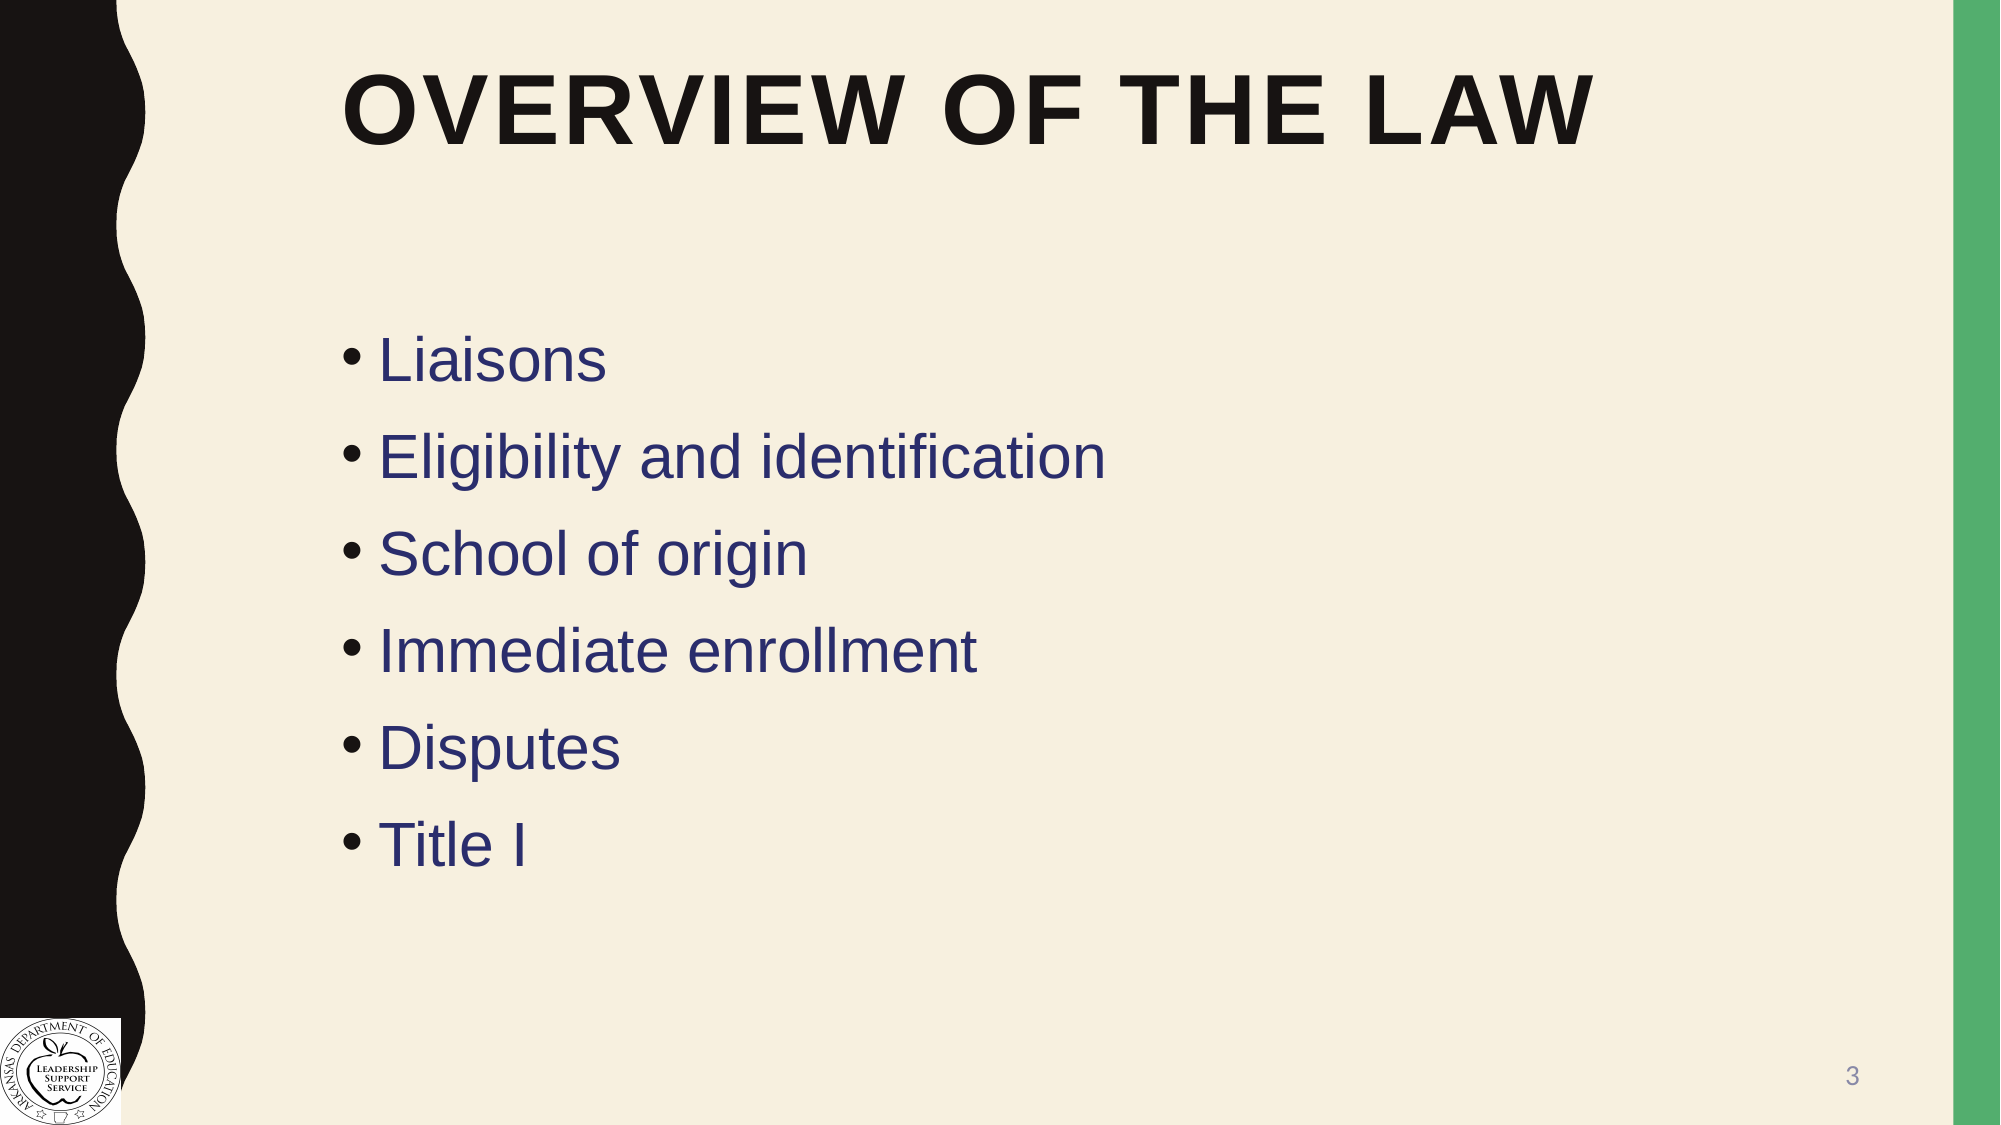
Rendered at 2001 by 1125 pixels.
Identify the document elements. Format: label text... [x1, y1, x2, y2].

list Liaisons Eligibility and identification School of origin Immediate enrollment Disputes Title I [326, 209, 1676, 1004]
slide_number 3 [1412, 1045, 1875, 1103]
picture [0, 1018, 121, 1125]
title Overview of the Law [326, 51, 1676, 201]
